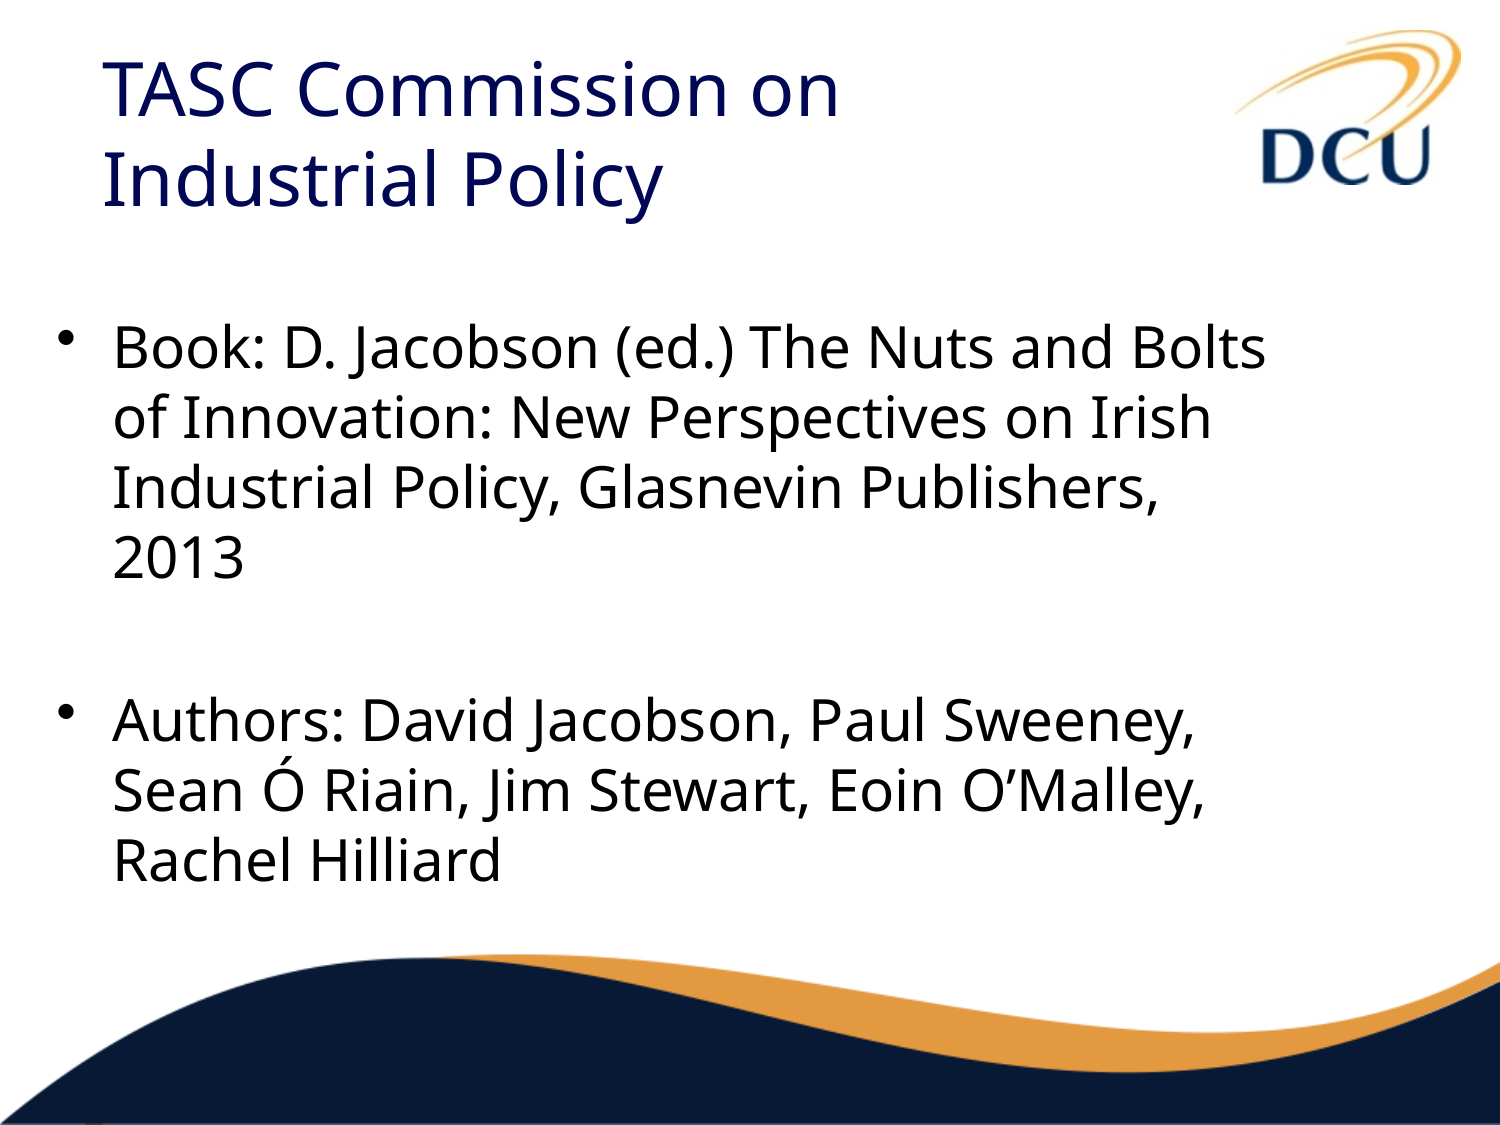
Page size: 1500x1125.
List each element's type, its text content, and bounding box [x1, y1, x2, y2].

picture [1235, 30, 1461, 185]
picture [0, 950, 1500, 1125]
list Book: D. Jacobson (ed.) The Nuts and Bolts of Innovation: New Perspectives on Irish Industrial Policy, Glasnevin Publishers, 2013 Authors: David Jacobson, Paul Sweeney, Sean Ó Riain, Jim Stewart, Eoin O’Malley, Rachel Hilliard [41, 302, 1317, 917]
title TASC Commission on Industrial Policy [87, 54, 1081, 208]
